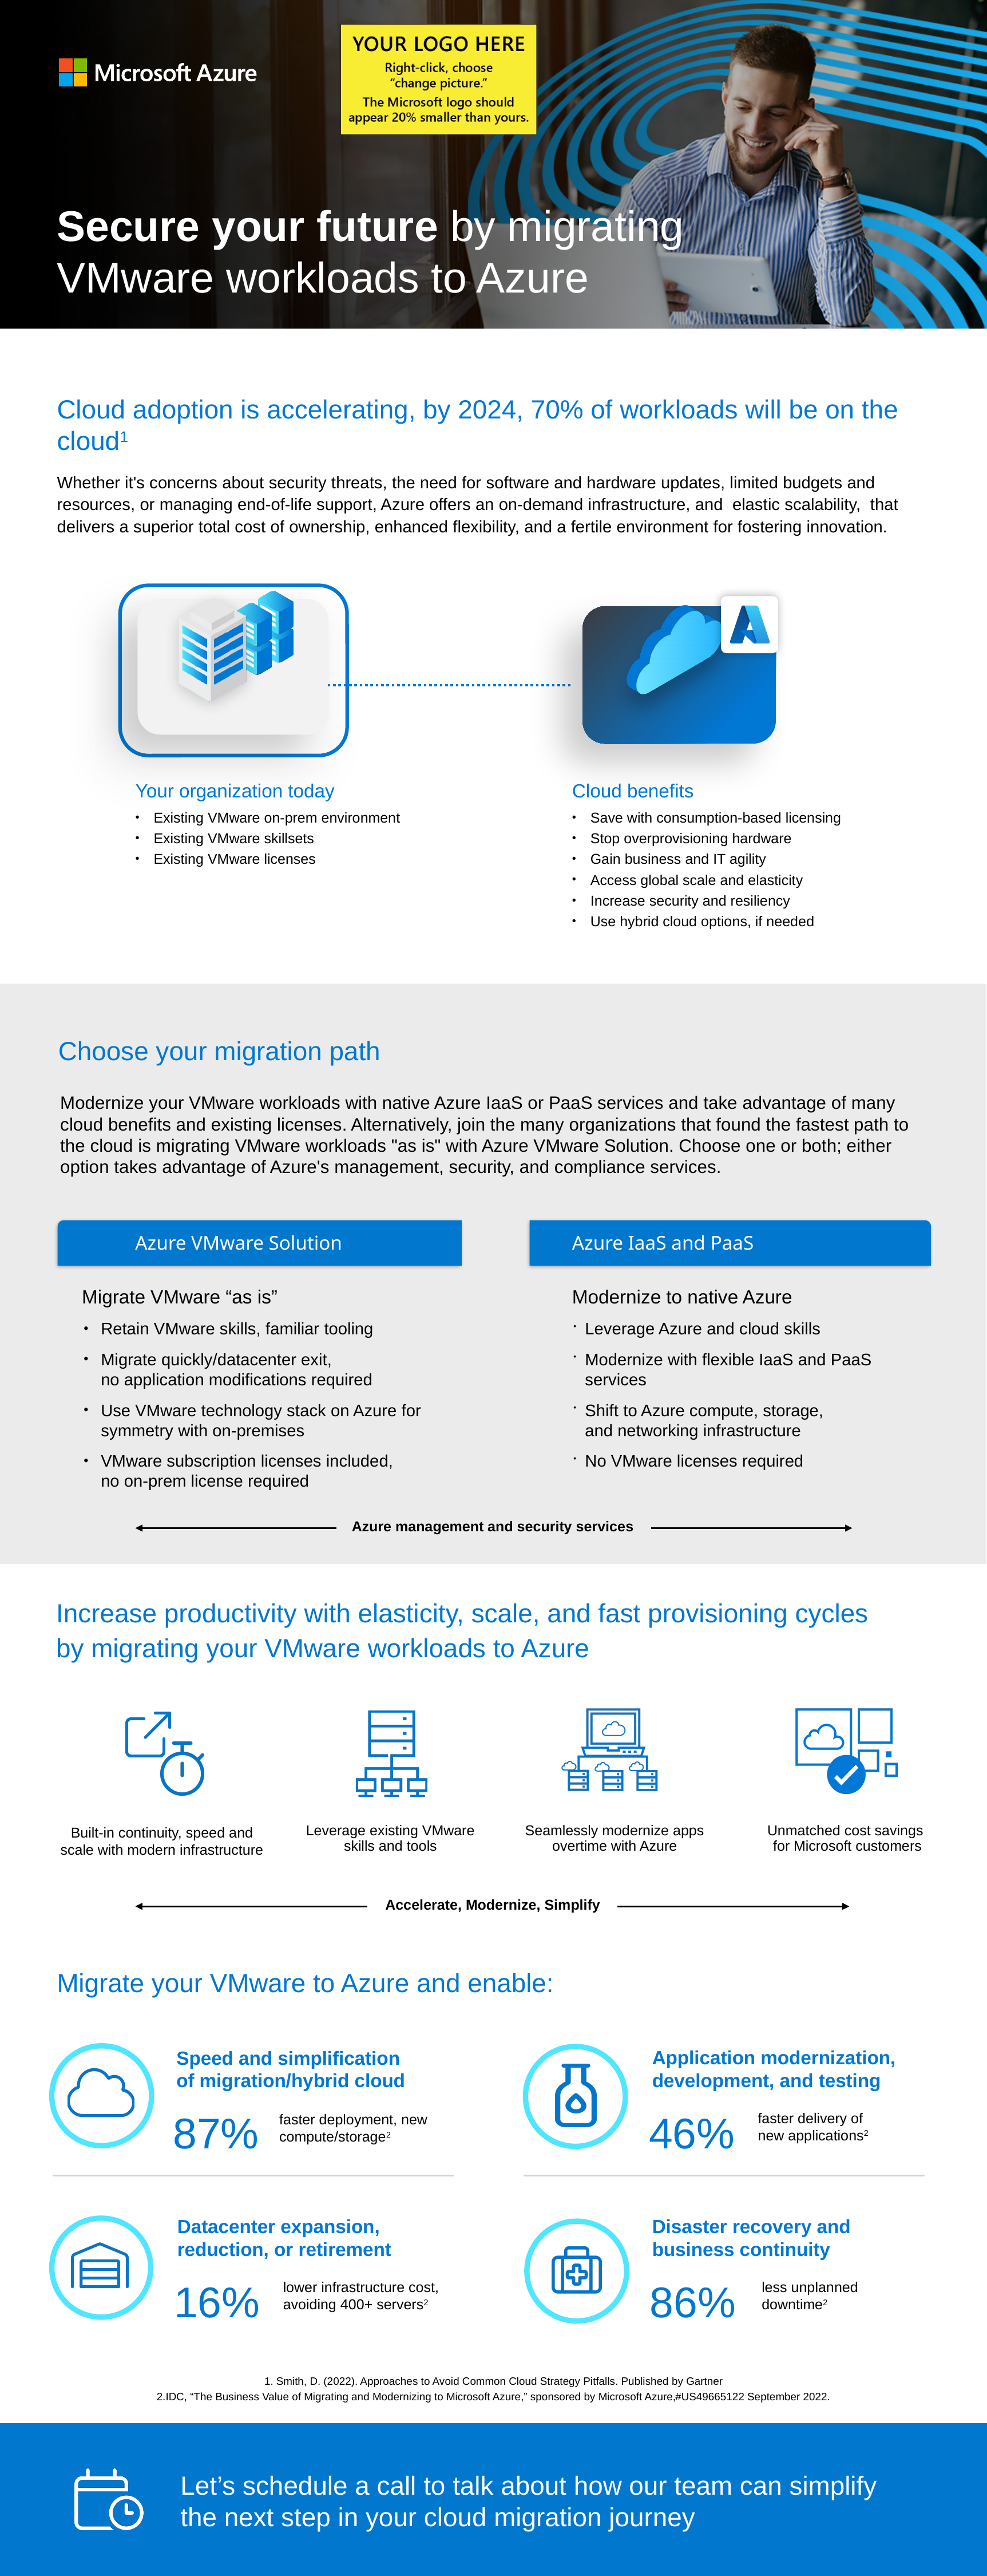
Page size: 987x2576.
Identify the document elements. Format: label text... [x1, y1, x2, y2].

text_box lower infrastructure cost, avoiding 400+ servers2 [274, 2274, 466, 2317]
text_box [120, 585, 778, 756]
picture [71, 2242, 129, 2288]
picture [792, 1706, 900, 1797]
text_box [0, 982, 987, 1565]
text_box Modernize to native Azure Leverage Azure and cloud skills Modernize with flexible IaaS and PaaS services Shift to Azure compute, storage, and networking infrastructure No VMware licenses required [572, 1284, 931, 1499]
text_box Azure management and security services [340, 1513, 645, 1527]
text_box Accelerate, Modernize, Simplify [376, 1911, 610, 1921]
text_box Seamlessly modernize apps overtime with Azure [503, 1819, 731, 1864]
text_box Disaster recovery and business continuity [644, 2210, 909, 2265]
text_box 86% [649, 2264, 750, 2315]
text_box Choose your migration path [58, 1027, 931, 1070]
text_box Your organization today Existing VMware on-prem environment Existing VMware skillsets Existing VMware licenses [135, 779, 440, 867]
text_box [529, 1219, 931, 1266]
text_box Azure VMware Solution [135, 1231, 389, 1254]
text_box Accelerate, Modernize, Simplify [376, 1891, 610, 1906]
text_box Cloud adoption is accelerating, by 2024, 70% of workloads will be on the cloud1 Whether it's concerns about security threats, the need for software and hardware updates, limited budgets and resources, or managing end-of-life support, Azure offers an on-demand infrastructure, and elastic scalability, that delivers a superior total cost of ownership, enhanced flexibility, and a fertile environment for fostering innovation. [57, 392, 928, 543]
text_box Leverage existing VMware skills and tools [284, 1819, 498, 1864]
text_box [0, 2422, 987, 2576]
text_box Azure IaaS and PaaS [572, 1231, 826, 1254]
text_box 1. Smith, D. (2022). Approaches to Avoid Common Cloud Strategy Pitfalls. Published by Gartner 2.IDC, “The Business Value of Migrating and Modernizing to Microsoft Azure,” sponsored by Microsoft Azure,#US49665122 September 2022. [57, 2379, 930, 2400]
text_box [57, 1219, 462, 1266]
text_box Built-in continuity, speed and scale with modern infrastructure [46, 1819, 278, 1864]
text_box Cloud benefits Save with consumption-based licensing Stop overprovisioning hardware Gain business and IT agility Access global scale and elasticity Increase security and resiliency Use hybrid cloud options, if needed [572, 779, 871, 930]
text_box Speed and simplification of migration/hybrid cloud [168, 2041, 434, 2096]
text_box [51, 2045, 152, 2146]
text_box Application modernization, development, and testing [644, 2041, 909, 2096]
text_box faster delivery of new applications2 [749, 2105, 900, 2148]
picture [0, 0, 987, 329]
text_box Migrate your VMware to Azure and enable: [57, 1962, 930, 2005]
text_box 16% [174, 2264, 284, 2315]
text_box Unmatched cost savings for Microsoft customers [731, 1819, 964, 1864]
picture [74, 2468, 144, 2530]
picture [550, 2064, 602, 2127]
text_box Azure management and security services [340, 1532, 645, 1542]
text_box Let’s schedule a call to talk about how our team can simplify the next step in your cloud migration journey [180, 2468, 887, 2540]
picture [356, 1710, 427, 1797]
text_box less unplanned downtime2 [753, 2274, 908, 2317]
text_box Datacenter expansion, reduction, or retirement [168, 2210, 434, 2265]
picture [560, 1694, 667, 1801]
picture [552, 2246, 602, 2297]
text_box [524, 2045, 627, 2148]
text_box [50, 2217, 152, 2318]
text_box Migrate VMware “as is” Retain VMware skills, familiar tooling Migrate quickly/datacenter exit, no application modifications required Use VMware technology stack on Azure for symmetry with on-premises VMware subscription licenses included, no on-prem license required [82, 1284, 462, 1491]
text_box [525, 2220, 628, 2322]
picture [125, 1712, 206, 1796]
text_box Increase productivity with elasticity, scale, and fast provisioning cycles by migrating your VMware workloads to Azure [56, 1593, 877, 1689]
text_box faster deployment, new compute/storage2 [271, 2106, 450, 2150]
text_box 87% [173, 2095, 284, 2146]
text_box 46% [649, 2095, 749, 2146]
text_box Modernize your VMware workloads with native Azure IaaS or PaaS services and take advantage of many cloud benefits and existing licenses. Alternatively, join the many organizations that found the fastest path to the cloud is migrating VMware workloads "as is" with Azure VMware Solution. Choose one or both; either option takes advantage of Azure's management, security, and compliance services. [51, 1087, 921, 1203]
